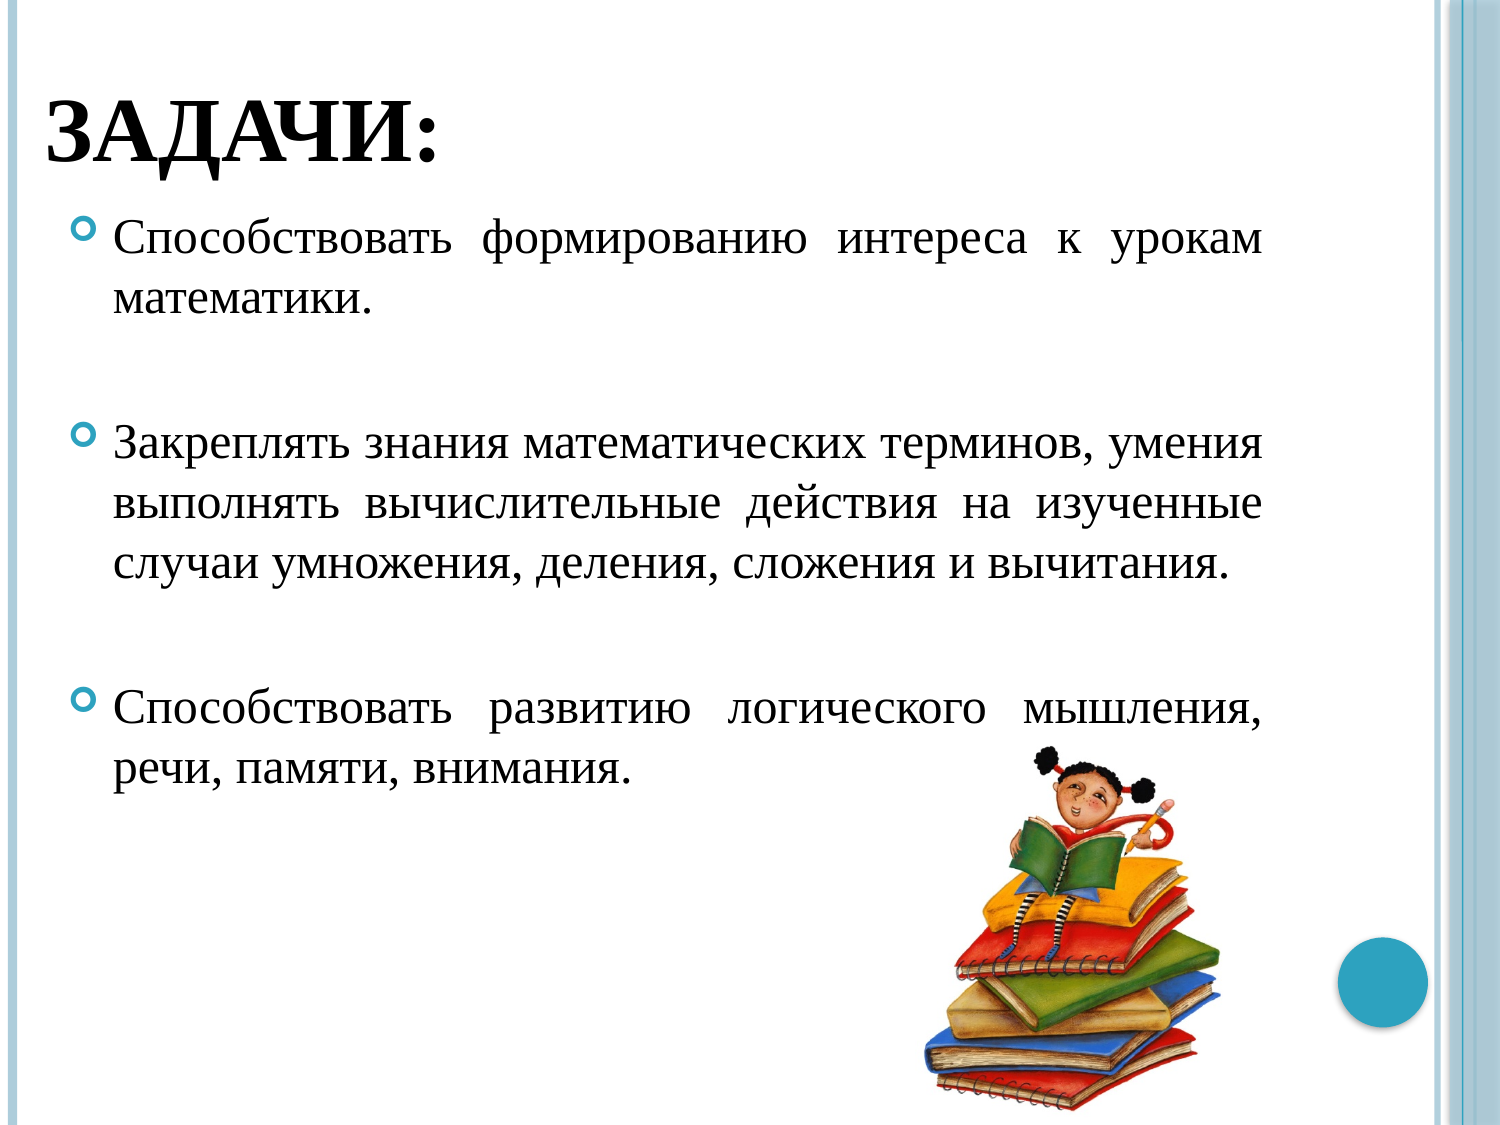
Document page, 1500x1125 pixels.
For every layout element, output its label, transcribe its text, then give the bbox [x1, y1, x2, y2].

list Способствовать формированию интереса к урокам математики. Закреплять знания математических терминов, умения выполнять вычислительные действия на изученные случаи умножения, деления, сложения и вычитания. Способствовать развитию логического мышления, речи, памяти, внимания. [53, 196, 1279, 996]
picture [915, 734, 1231, 1125]
title Задачи: [29, 0, 1255, 188]
